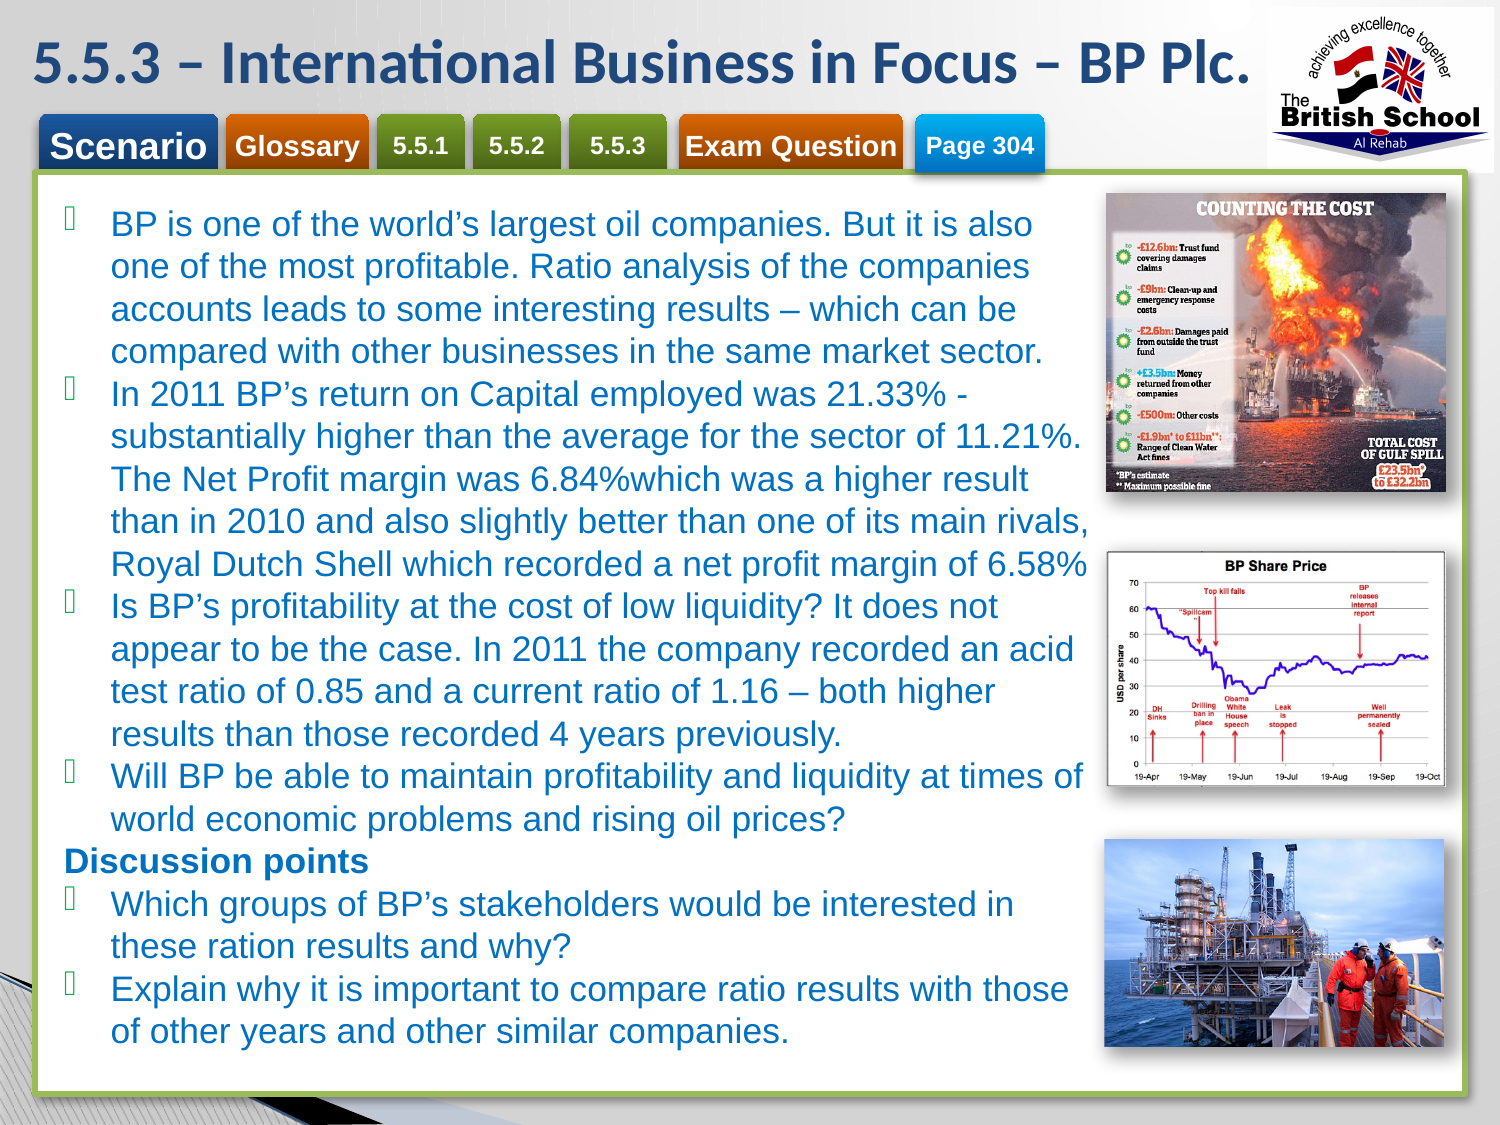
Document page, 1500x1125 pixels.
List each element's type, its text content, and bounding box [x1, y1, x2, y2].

picture [1267, 7, 1495, 173]
text_box BP is one of the world’s largest oil companies. But it is also one of the most profitable. Ratio analysis of the companies accounts leads to some interesting results – which can be compared with other businesses in the same market sector. In 2011 BP’s return on Capital employed was 21.33% - substantially higher than the average for the sector of 11.21%. The Net Profit margin was 6.84%which was a higher result than in 2010 and also slightly better than one of its main rivals, Royal Dutch Shell which recorded a net profit margin of 6.58% Is BP’s profitability at the cost of low liquidity? It does not appear to be the case. In 2011 the company recorded an acid test ratio of 0.85 and a current ratio of 1.16 – both higher results than those recorded 4 years previously. Will BP be able to maintain profitability and liquidity at times of world economic problems and rising oil prices? Discussion points Which groups of BP’s stakeholders would be interested in these ration results and why? Explain why it is important to compare ratio results with those of other years and other similar companies. [49, 193, 1111, 1059]
title 5.5.3 – International Business in Focus – BP Plc. [17, 7, 1270, 110]
picture [1105, 551, 1446, 788]
picture [1104, 838, 1445, 1047]
picture [1105, 193, 1446, 492]
picture [281, 1114, 303, 1125]
text_box Page 304 [915, 114, 1046, 173]
